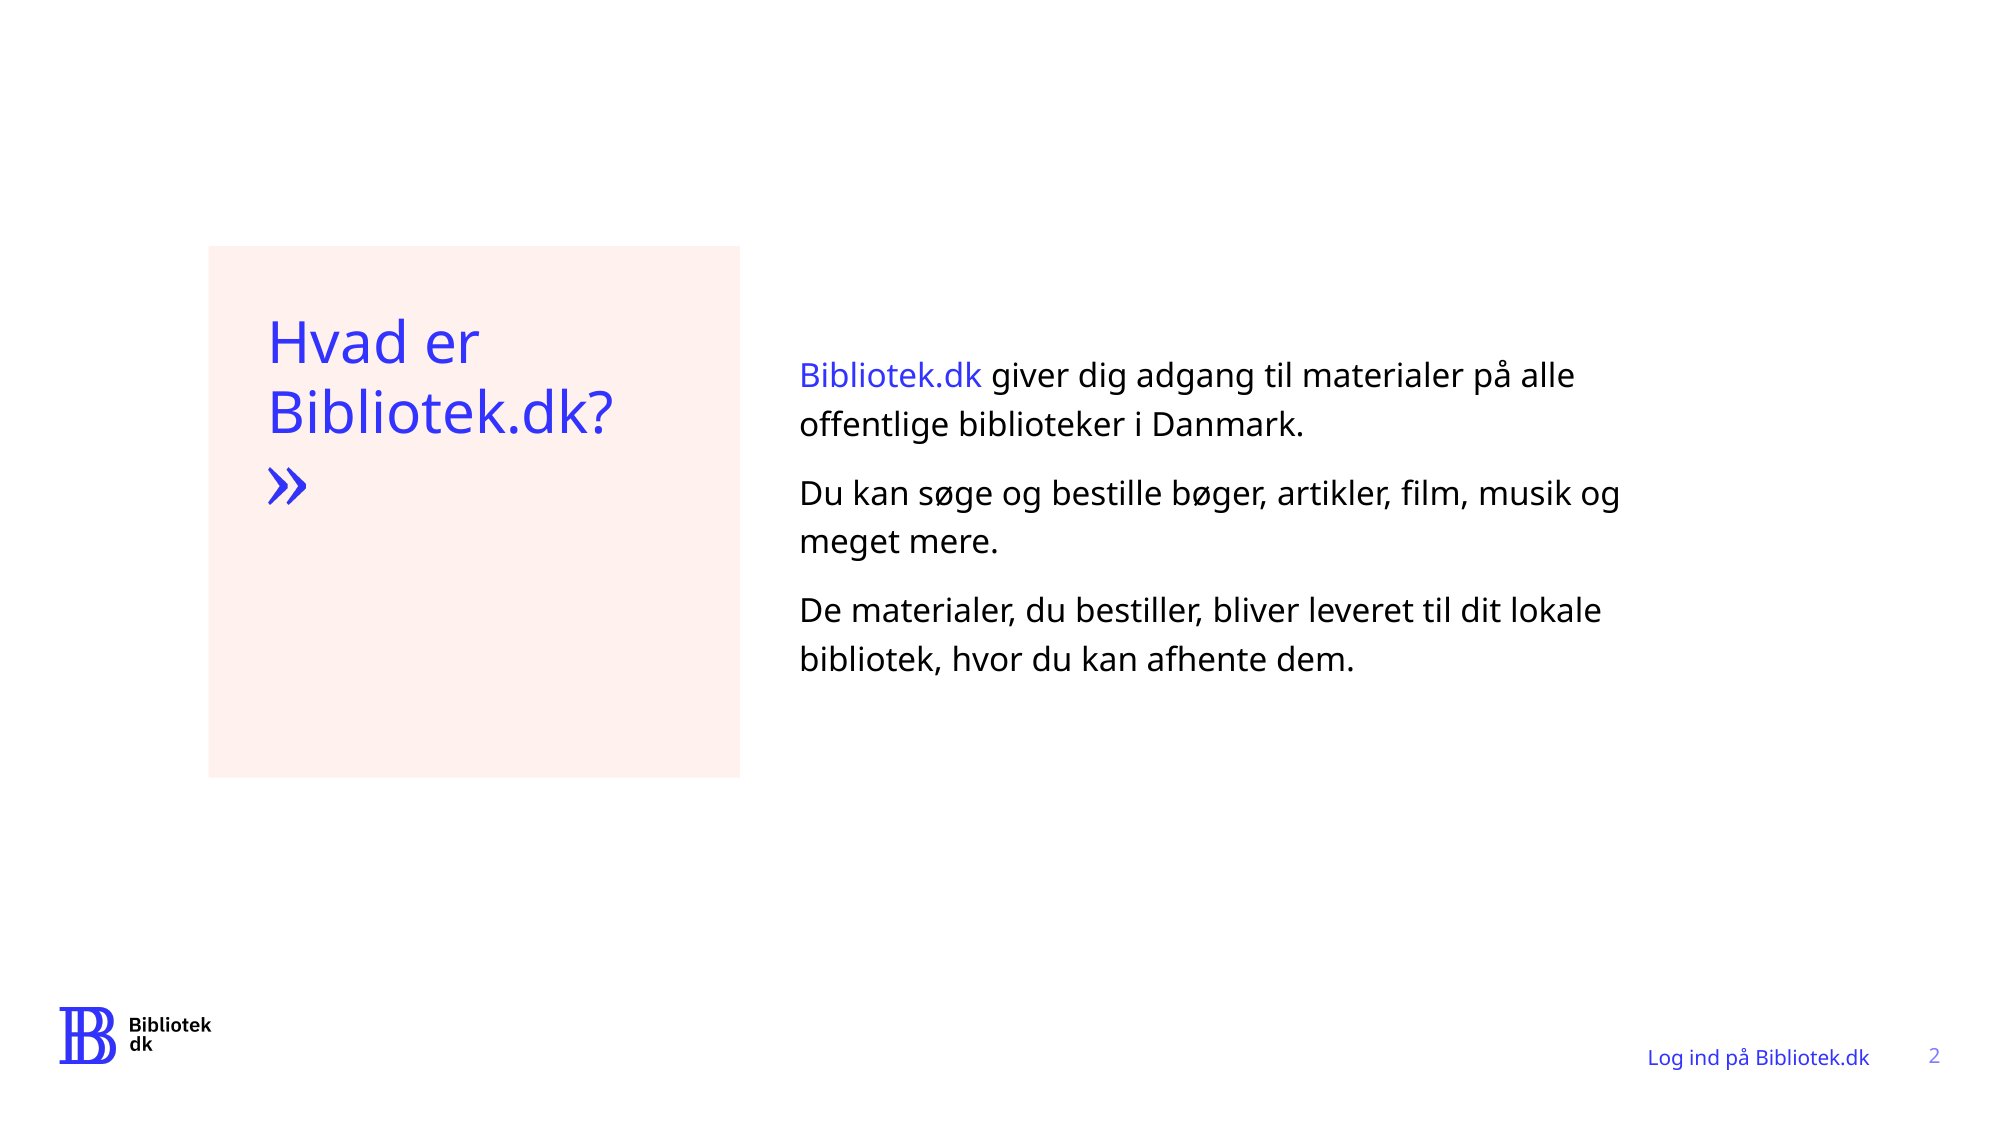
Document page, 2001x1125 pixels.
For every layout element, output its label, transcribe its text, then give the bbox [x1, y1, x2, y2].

picture [59, 1007, 212, 1064]
picture [268, 466, 307, 506]
list Bibliotek.dk giver dig adgang til materialer på alle offentlige biblioteker i Danmark. Du kan søge og bestille bøger, artikler, film, musik og meget mere. De materialer, du bestiller, bliver leveret til dit lokale bibliotek, hvor du kan afhente dem. [740, 246, 1720, 778]
slide_number 2 [1505, 1026, 1956, 1087]
title Hvad er Bibliotek.dk? [208, 246, 740, 778]
